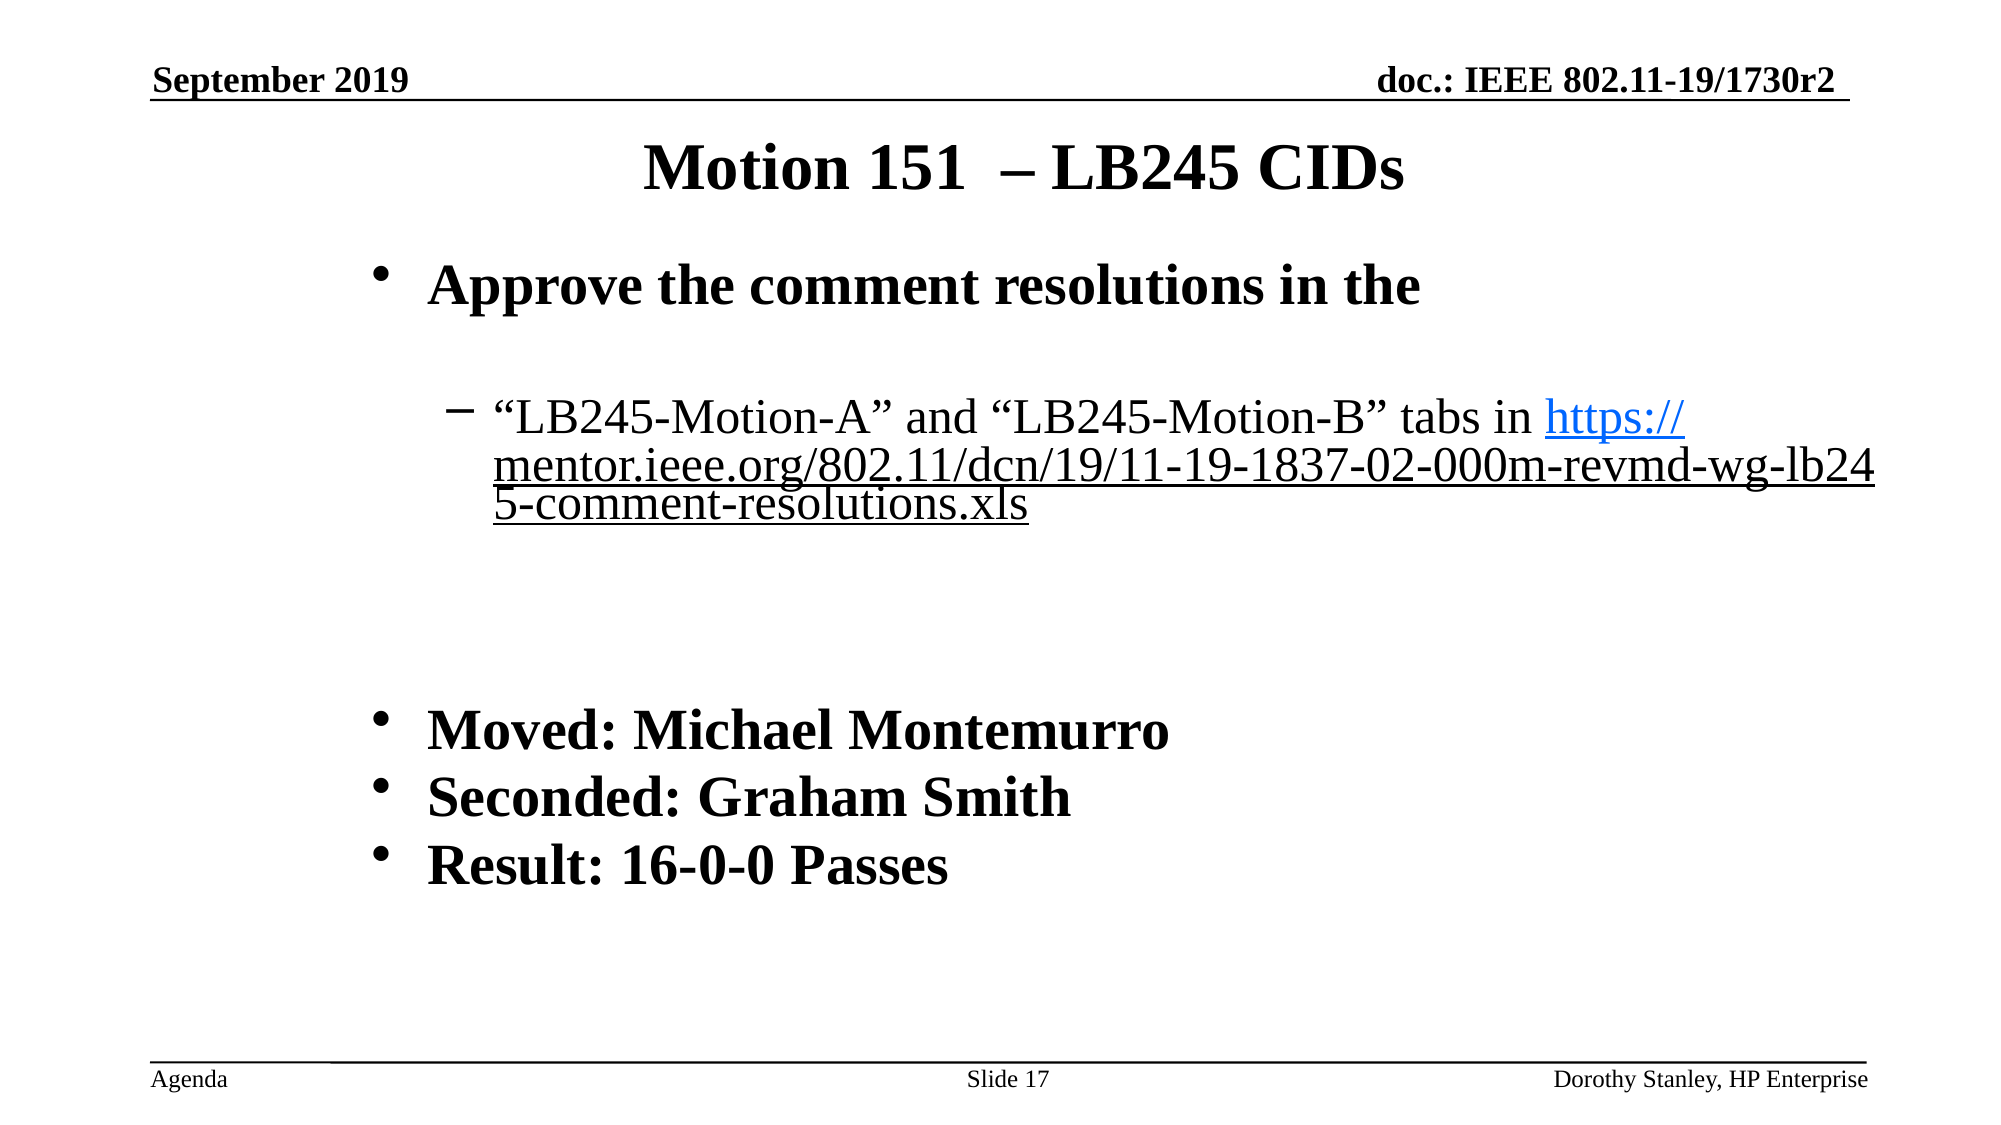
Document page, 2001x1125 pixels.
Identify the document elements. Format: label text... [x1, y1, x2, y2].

list Approve the comment resolutions in the “LB245-Motion-A” and “LB245-Motion-B” tabs in https://mentor.ieee.org/802.11/dcn/19/11-19-1837-02-000m-revmd-wg-lb245-comment-resolutions.xls Moved: Michael Montemurro Seconded: Graham Smith Result: 16-0-0 Passes [356, 251, 1911, 1002]
footer Dorothy Stanley, HP Enterprise [1549, 1062, 1869, 1093]
slide_number Slide 17 [966, 1062, 1051, 1093]
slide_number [152, 54, 567, 100]
title Motion 151 – LB245 CIDs [200, 75, 1850, 250]
